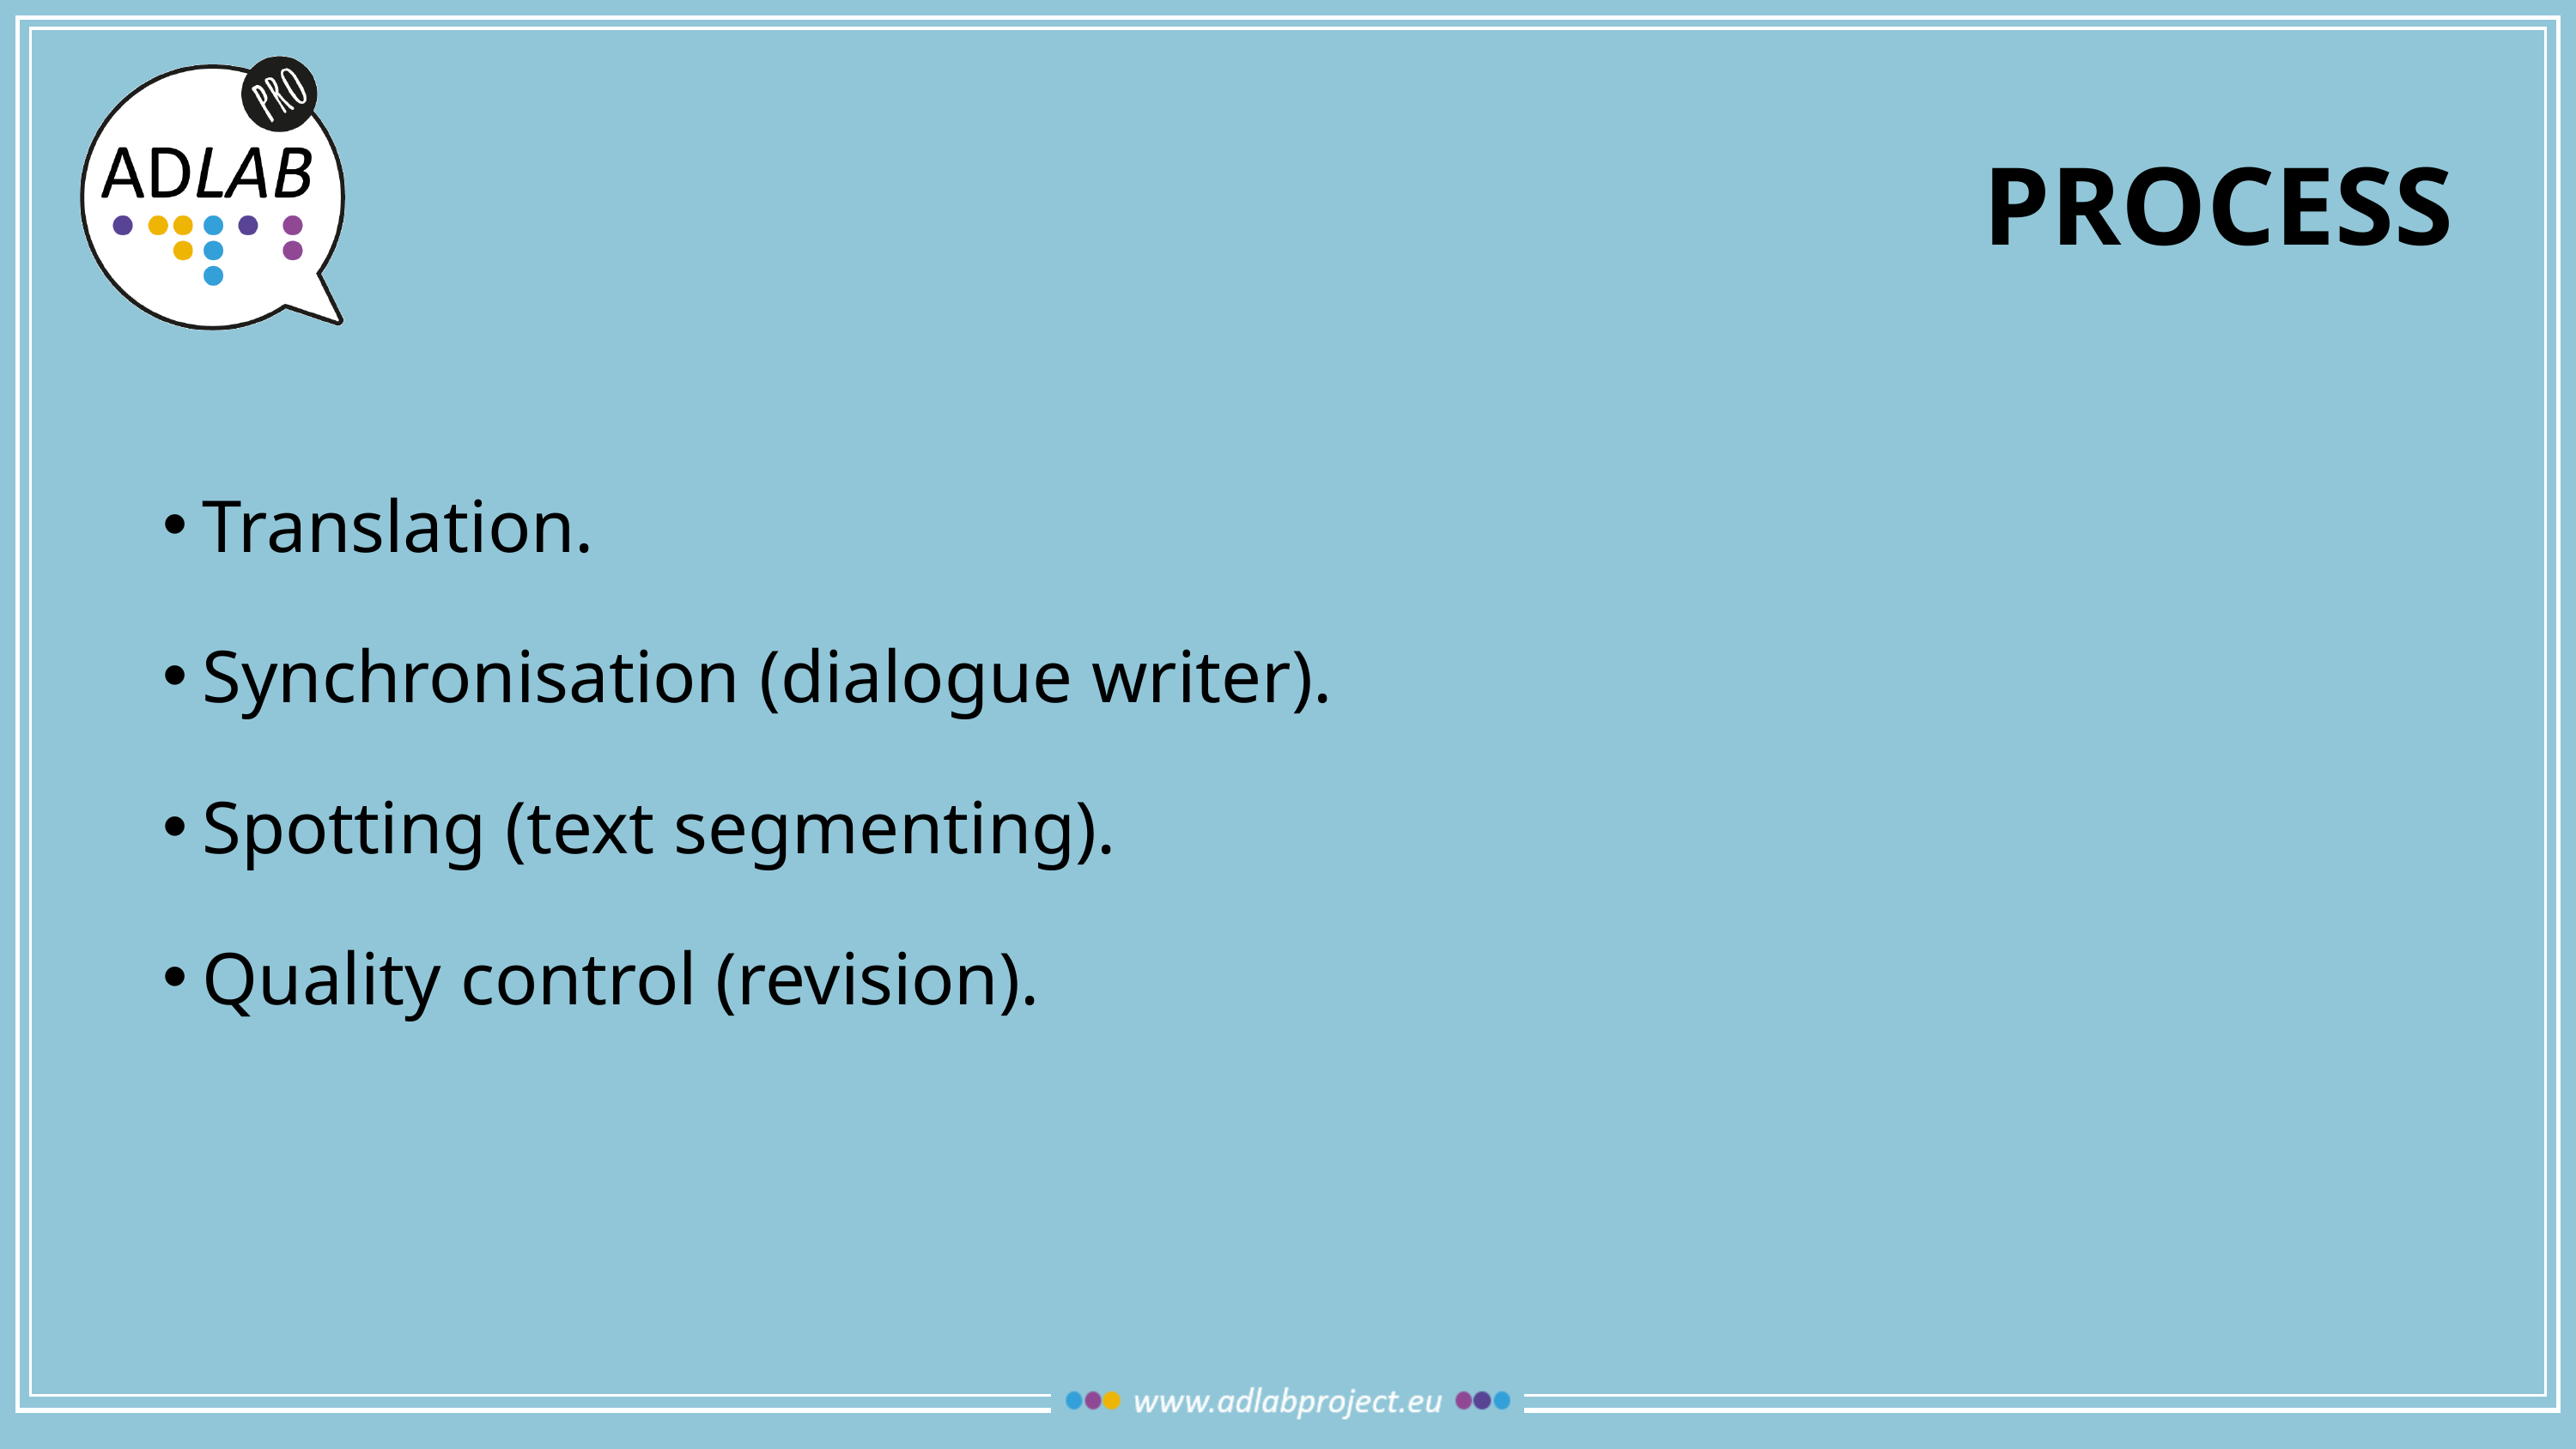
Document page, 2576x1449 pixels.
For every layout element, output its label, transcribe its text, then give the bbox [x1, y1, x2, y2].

list Translation. Synchronisation (dialogue writer). Spotting (text segmenting). Quality control (revision). [150, 431, 2467, 1087]
picture [1051, 1378, 1524, 1429]
title PROCESS [384, 70, 2467, 351]
picture [72, 49, 353, 330]
